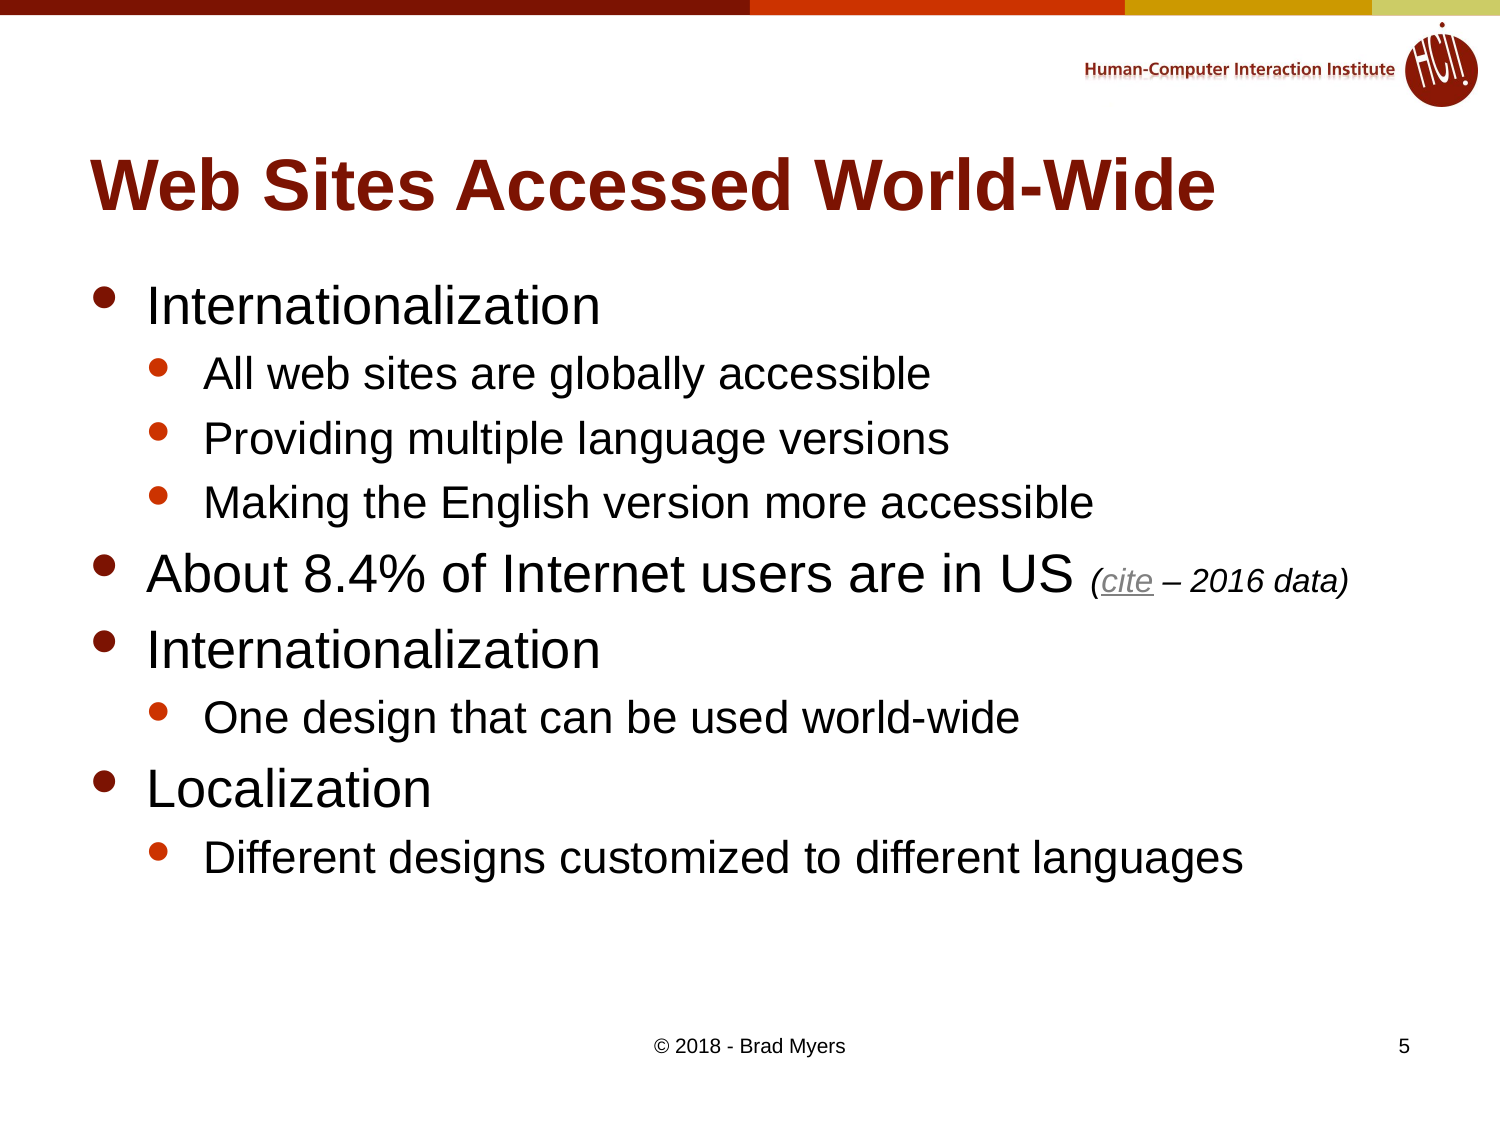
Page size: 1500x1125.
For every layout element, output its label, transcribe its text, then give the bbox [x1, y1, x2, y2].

footer © 2018 - Brad Myers [512, 1024, 988, 1101]
list Internationalization All web sites are globally accessible Providing multiple language versions Making the English version more accessible About 8.4% of Internet users are in US (cite – 2016 data) Internationalization One design that can be used world-wide Localization Different designs customized to different languages [74, 262, 1426, 1006]
slide_number 5 [1074, 1024, 1426, 1101]
title Web Sites Accessed World-Wide [74, 19, 1313, 233]
picture [1313, 22, 1478, 107]
